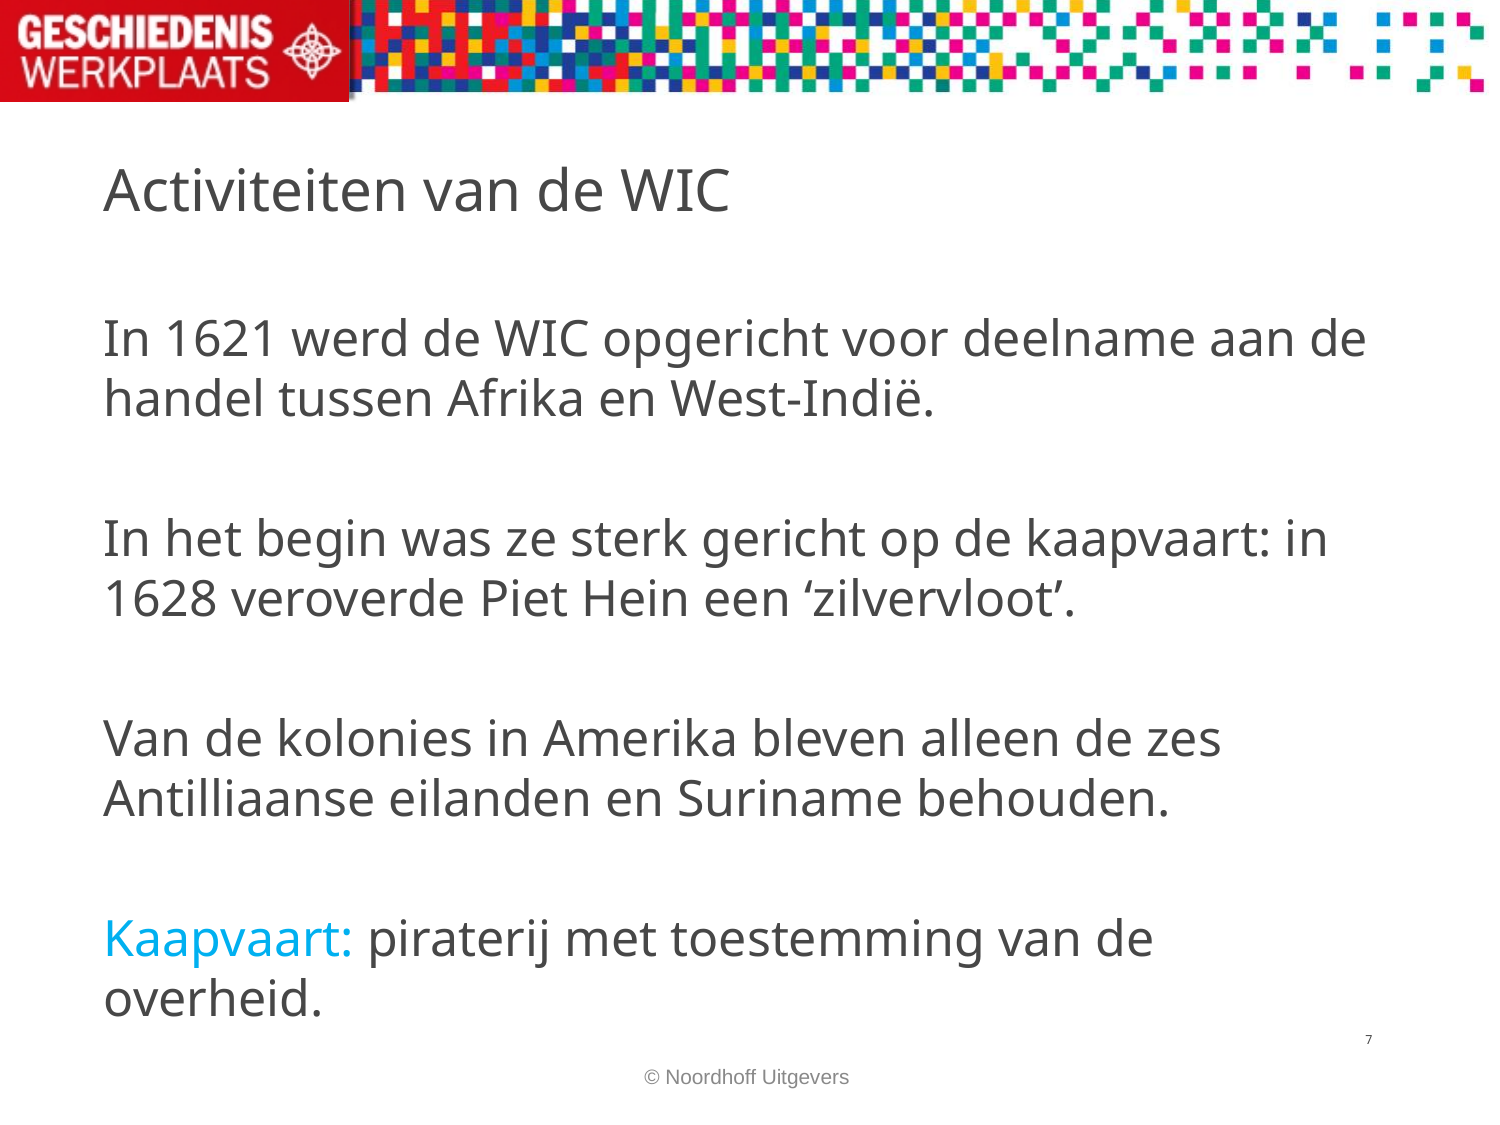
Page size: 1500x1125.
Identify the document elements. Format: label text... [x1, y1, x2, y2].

slide_number 7 [1325, 1025, 1388, 1063]
text_box © Noordhoff Uitgevers [512, 1045, 988, 1106]
title Activiteiten van de WIC [103, 145, 1401, 256]
list In 1621 werd de WIC opgericht voor deelname aan de handel tussen Afrika en West-Indië. In het begin was ze sterk gericht op de kaapvaart: in 1628 veroverde Piet Hein een ‘zilvervloot’. Van de kolonies in Amerika bleven alleen de zes Antilliaanse eilanden en Suriname behouden. Kaapvaart: piraterij met toestemming van de overheid. [103, 299, 1401, 984]
picture [0, 0, 1500, 1125]
